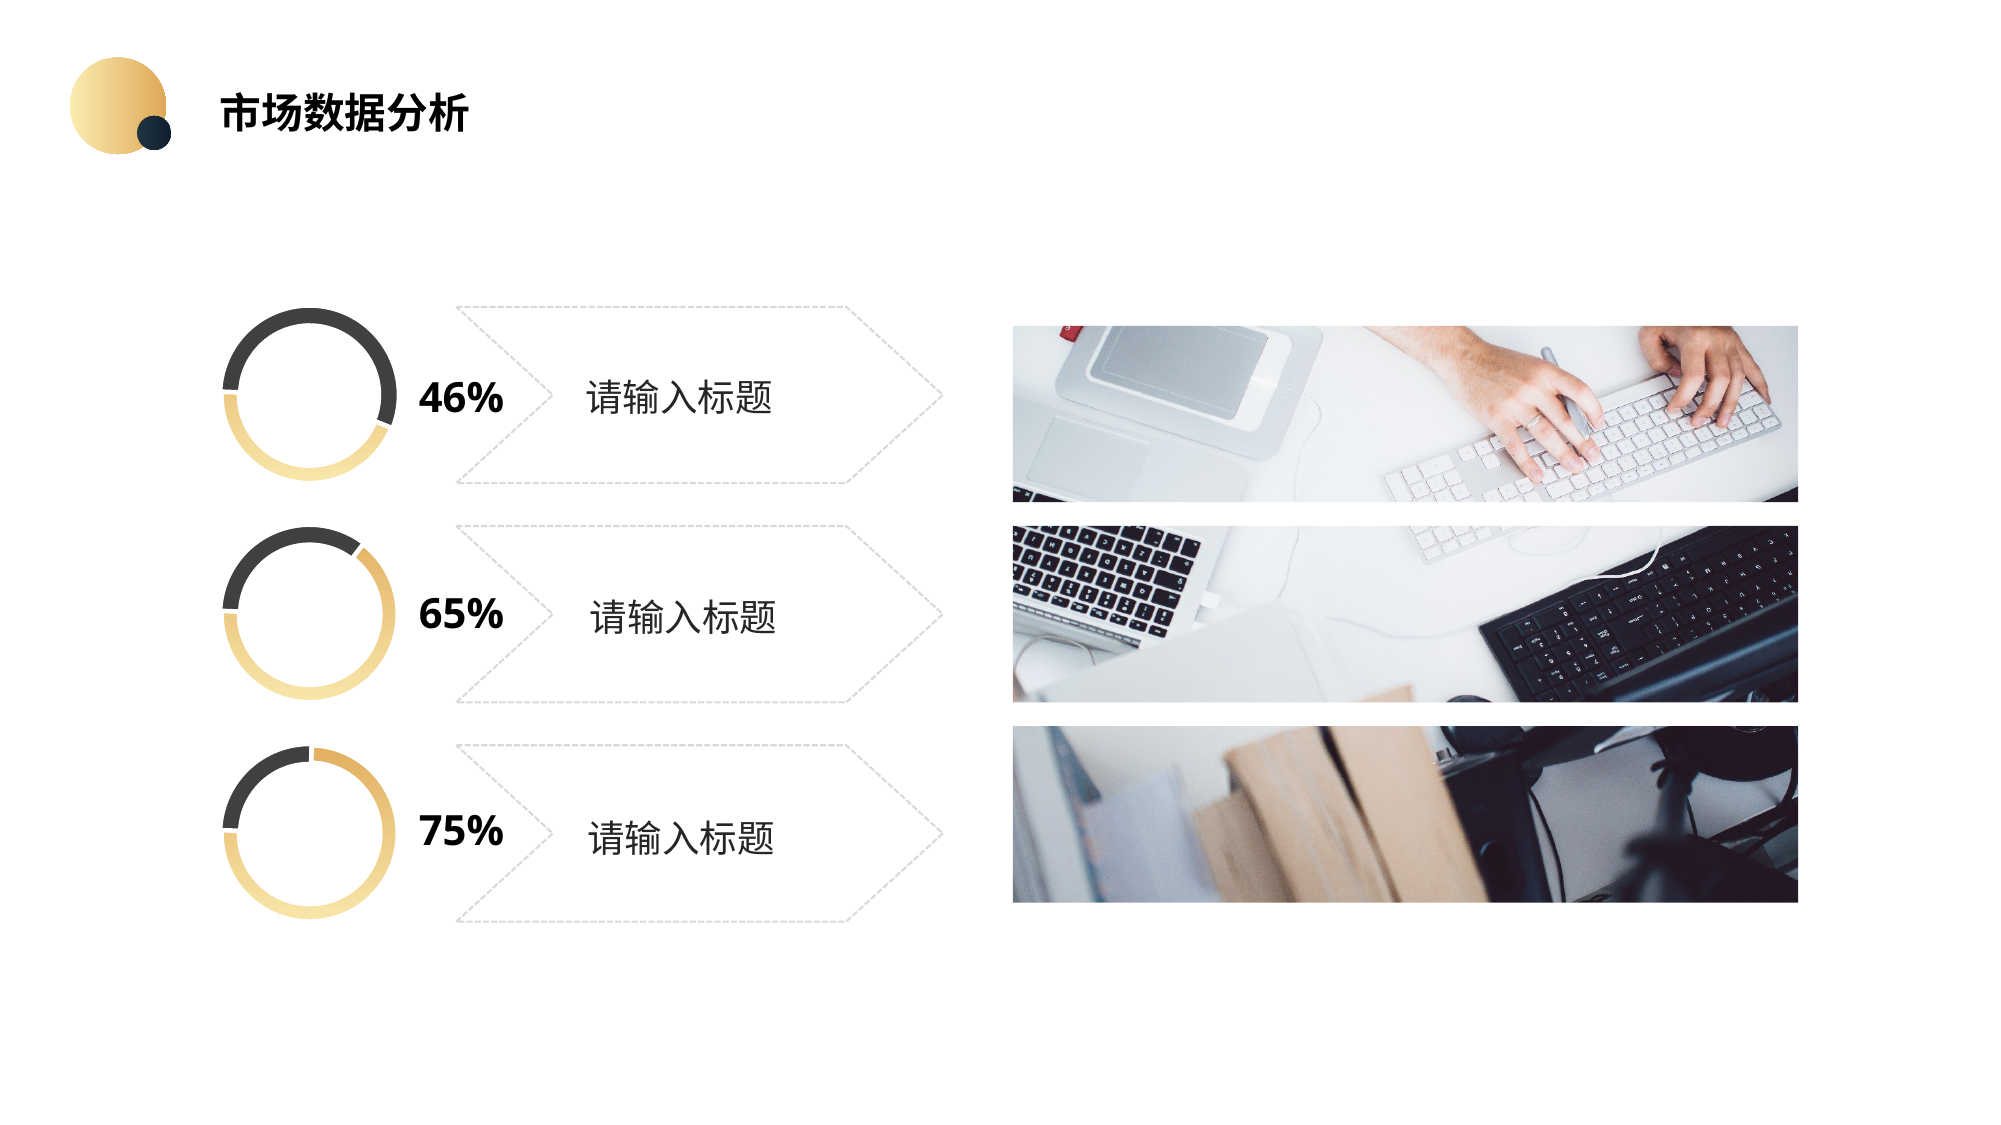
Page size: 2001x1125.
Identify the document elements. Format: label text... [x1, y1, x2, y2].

text_box [68, 56, 168, 156]
text_box [135, 114, 173, 152]
text_box 市场数据分析 [193, 86, 497, 137]
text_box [221, 306, 1799, 922]
